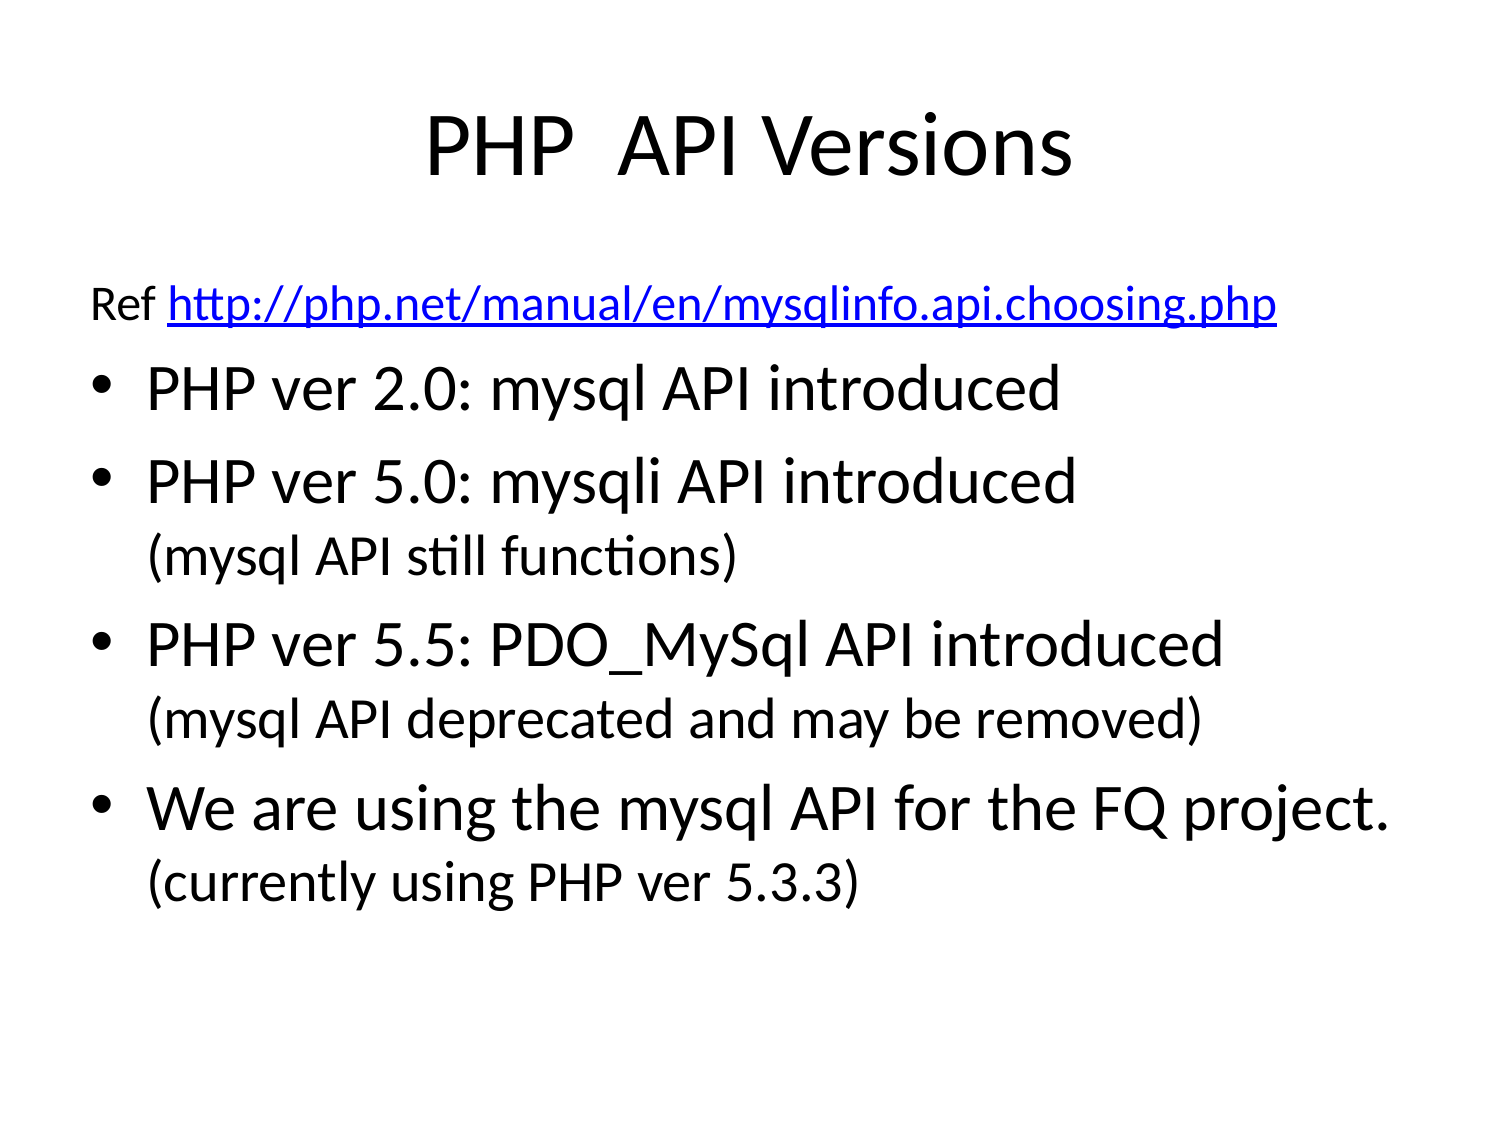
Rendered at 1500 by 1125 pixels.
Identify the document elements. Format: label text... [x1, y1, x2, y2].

title PHP API Versions [75, 45, 1425, 233]
list Ref http://php.net/manual/en/mysqlinfo.api.choosing.php PHP ver 2.0: mysql API introduced PHP ver 5.0: mysqli API introduced (mysql API still functions) PHP ver 5.5: PDO_MySql API introduced (mysql API deprecated and may be removed) We are using the mysql API for the FQ project. (currently using PHP ver 5.3.3) [75, 262, 1425, 1005]
